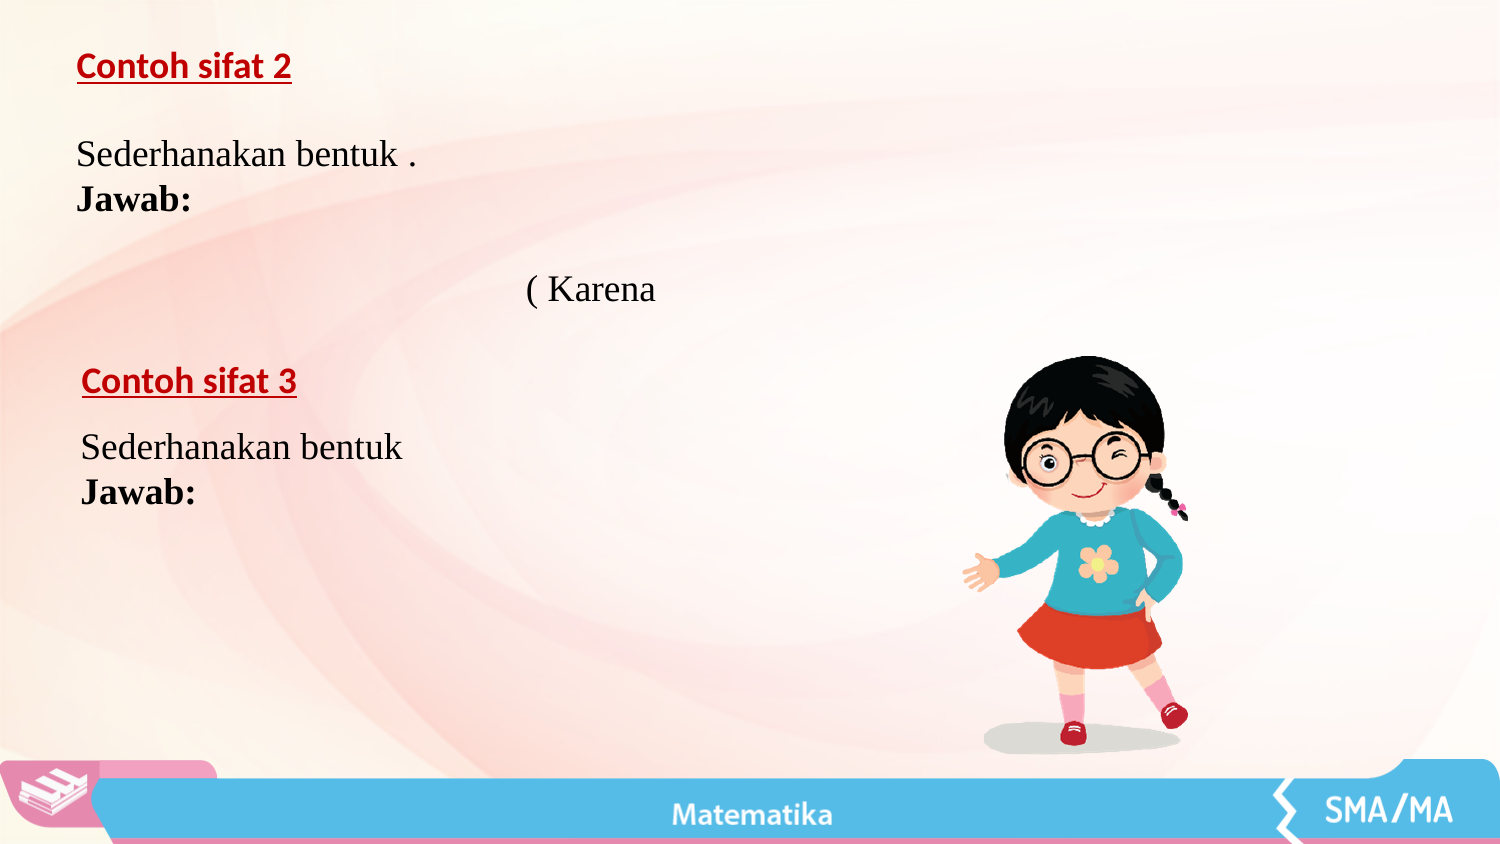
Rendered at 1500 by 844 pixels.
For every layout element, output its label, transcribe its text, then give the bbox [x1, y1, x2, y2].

text_box Contoh sifat 2 [61, 34, 307, 94]
picture [0, 0, 1500, 844]
text_box Contoh sifat 3 [66, 348, 312, 409]
